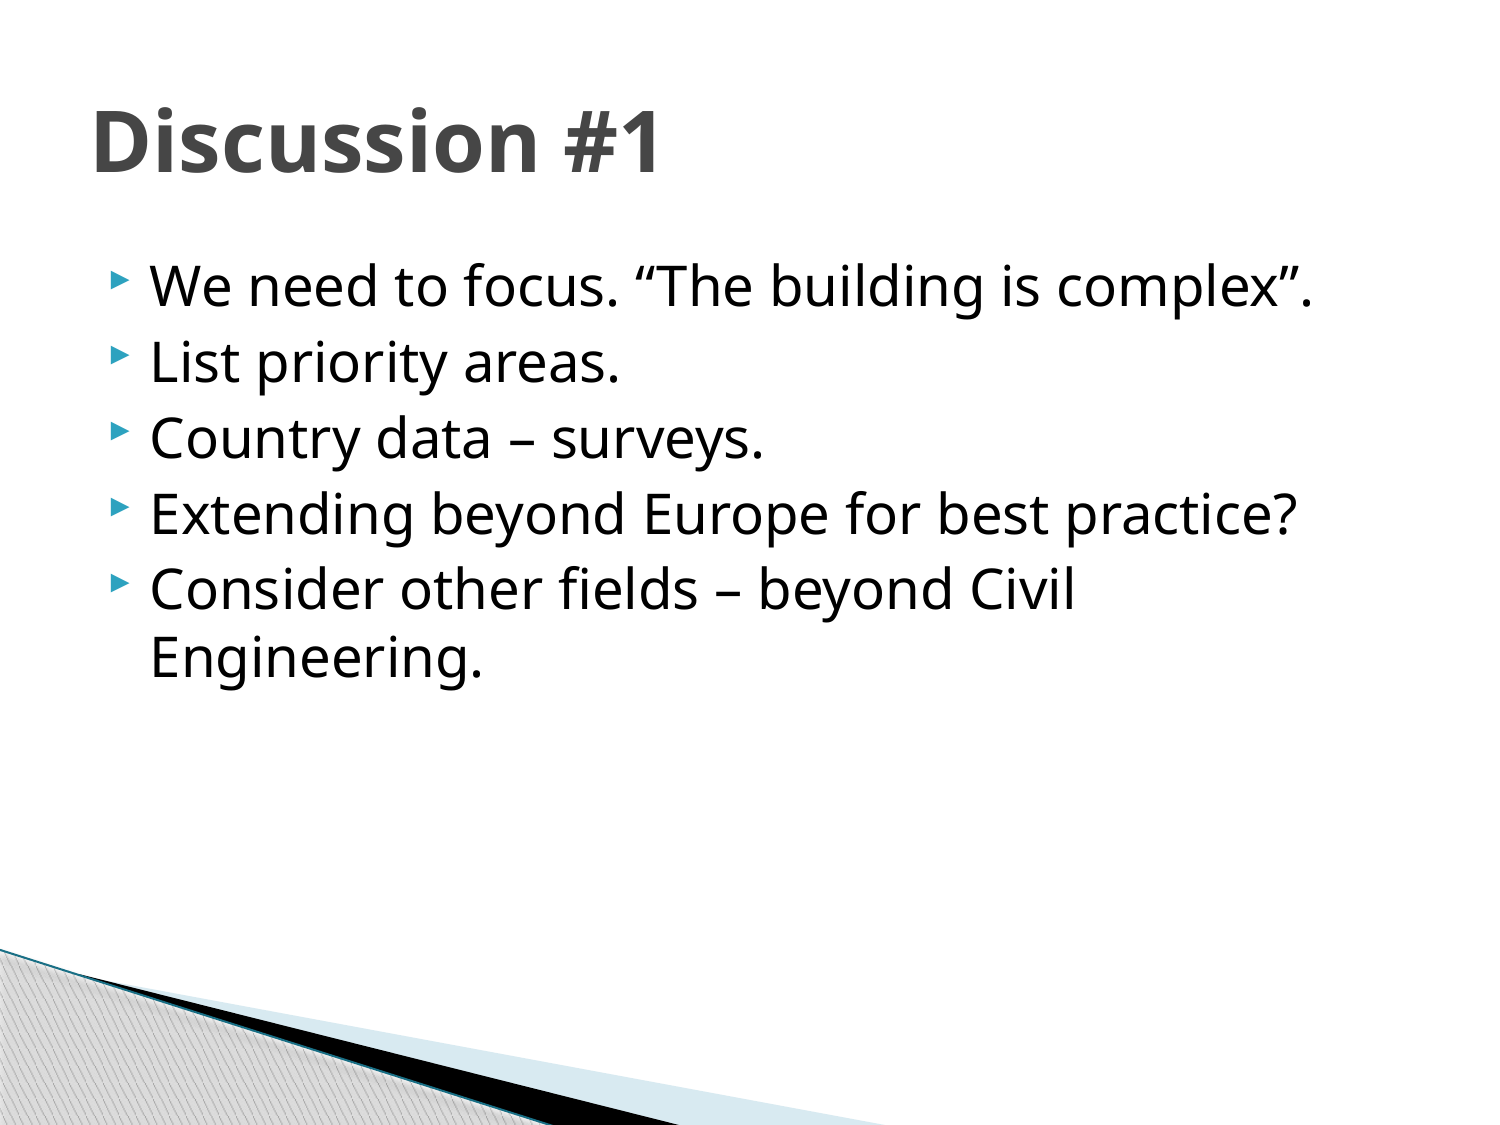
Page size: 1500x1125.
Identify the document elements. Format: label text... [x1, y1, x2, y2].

title Discussion #1 [75, 45, 1425, 233]
list We need to focus. “The building is complex”. List priority areas. Country data – surveys. Extending beyond Europe for best practice? Consider other fields – beyond Civil Engineering. [75, 243, 1425, 986]
